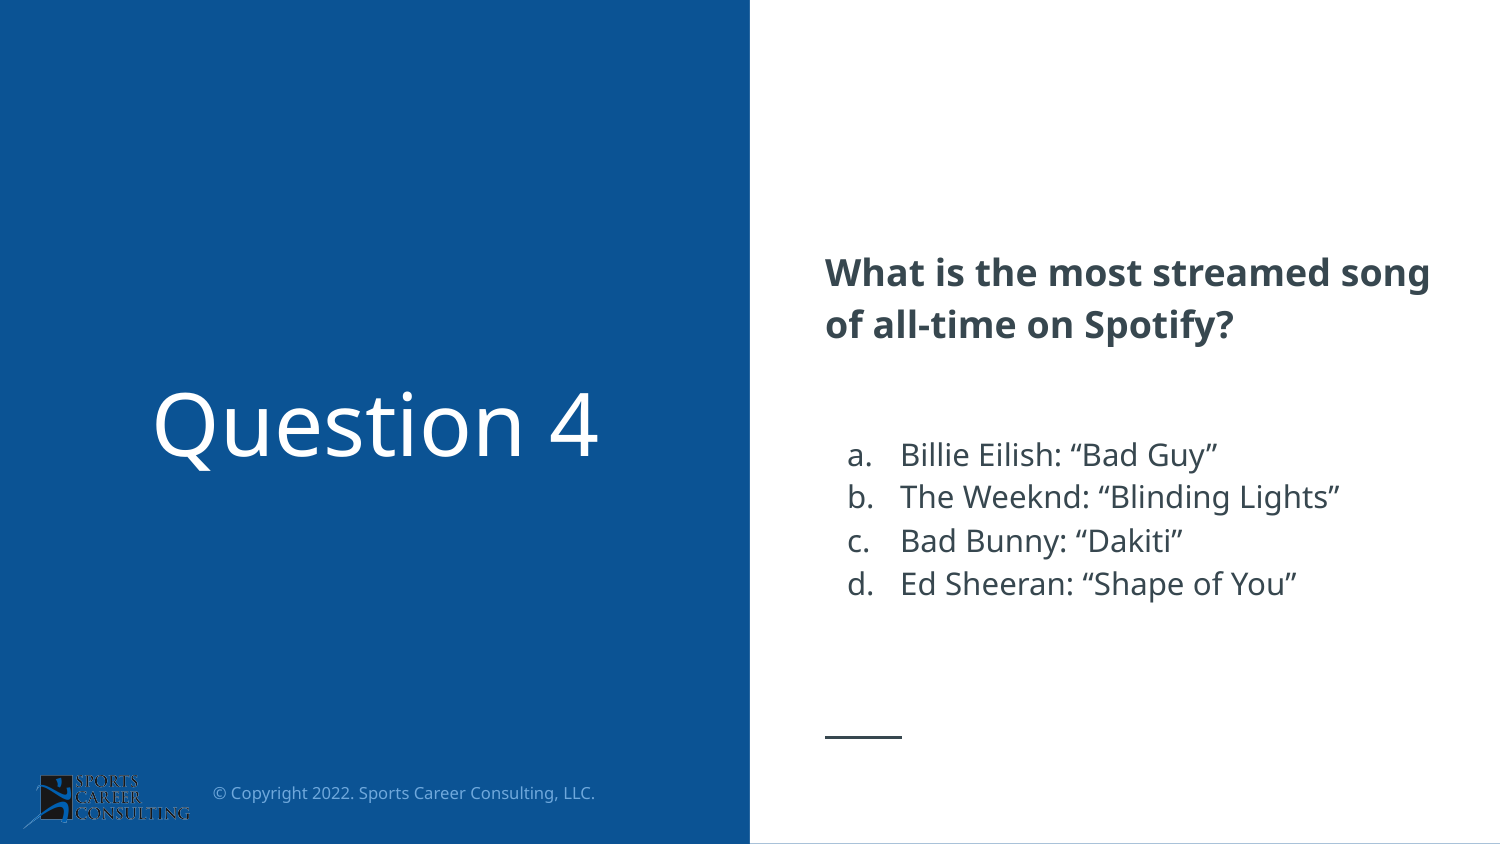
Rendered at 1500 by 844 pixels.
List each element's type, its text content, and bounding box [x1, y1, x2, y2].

title Question 4 [43, 298, 708, 546]
text_box © Copyright 2022. Sports Career Consulting, LLC. [197, 767, 750, 838]
picture [22, 774, 190, 829]
list What is the most streamed song of all-time on Spotify? Billie Eilish: “Bad Guy” The Weeknd: “Blinding Lights” Bad Bunny: “Dakiti” Ed Sheeran: “Shape of You” [810, 118, 1455, 725]
